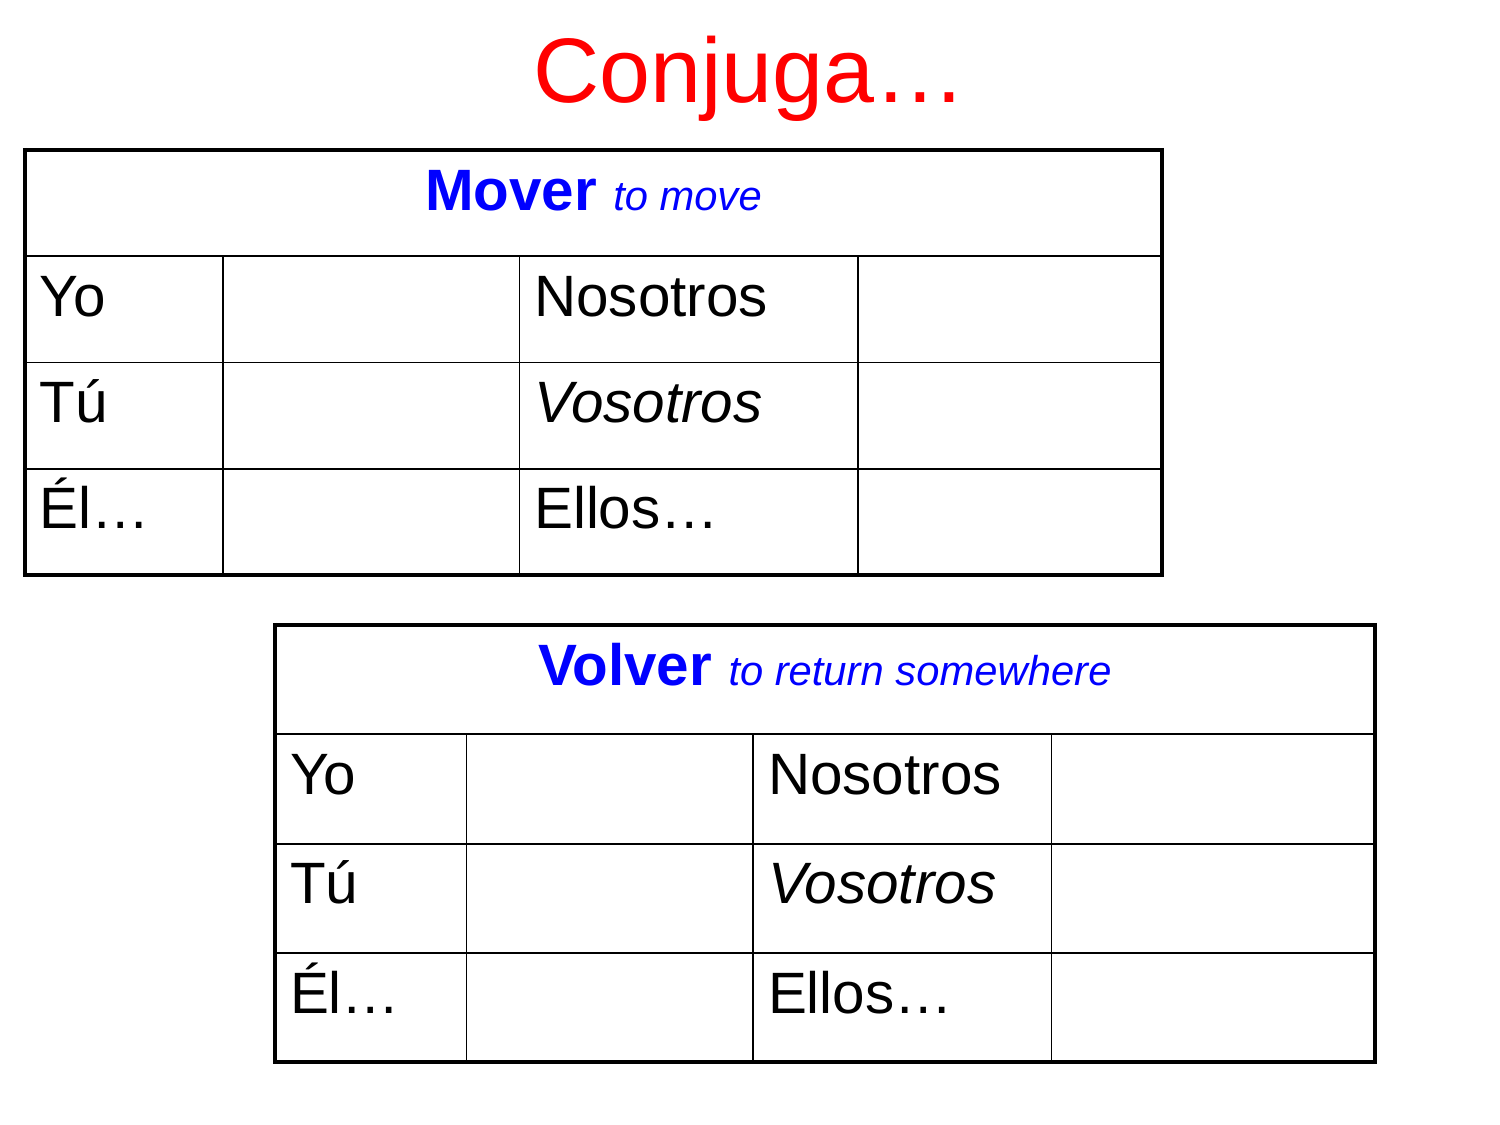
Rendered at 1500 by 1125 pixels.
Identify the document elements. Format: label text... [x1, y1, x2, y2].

table_header Mover to move [27, 152, 1160, 255]
table_cell [467, 954, 752, 1060]
table_cell Vosotros [520, 363, 857, 468]
text_box Conjuga… [74, 0, 1425, 145]
table_cell [467, 845, 752, 952]
table_header Volver to return somewhere [277, 627, 1373, 733]
table_cell Ellos… [754, 954, 1051, 1060]
table_cell Vosotros [754, 845, 1051, 952]
table_cell [467, 735, 752, 843]
table_cell Ellos… [520, 470, 857, 573]
table_cell [859, 470, 1160, 573]
table_cell Yo [27, 257, 222, 362]
table_cell [224, 470, 519, 573]
table_cell Nosotros [520, 257, 857, 362]
table_cell [224, 257, 519, 362]
table_cell [224, 363, 519, 468]
table_cell Él… [27, 470, 222, 573]
table_cell Yo [277, 735, 466, 843]
table_cell Él… [277, 954, 466, 1060]
table_cell Tú [27, 363, 222, 468]
table_cell Nosotros [754, 735, 1051, 843]
table_cell [1052, 954, 1373, 1060]
table_cell [1052, 845, 1373, 952]
table_cell [859, 363, 1160, 468]
table_cell [1052, 735, 1373, 843]
table_cell Tú [277, 845, 466, 952]
table_cell [859, 257, 1160, 362]
